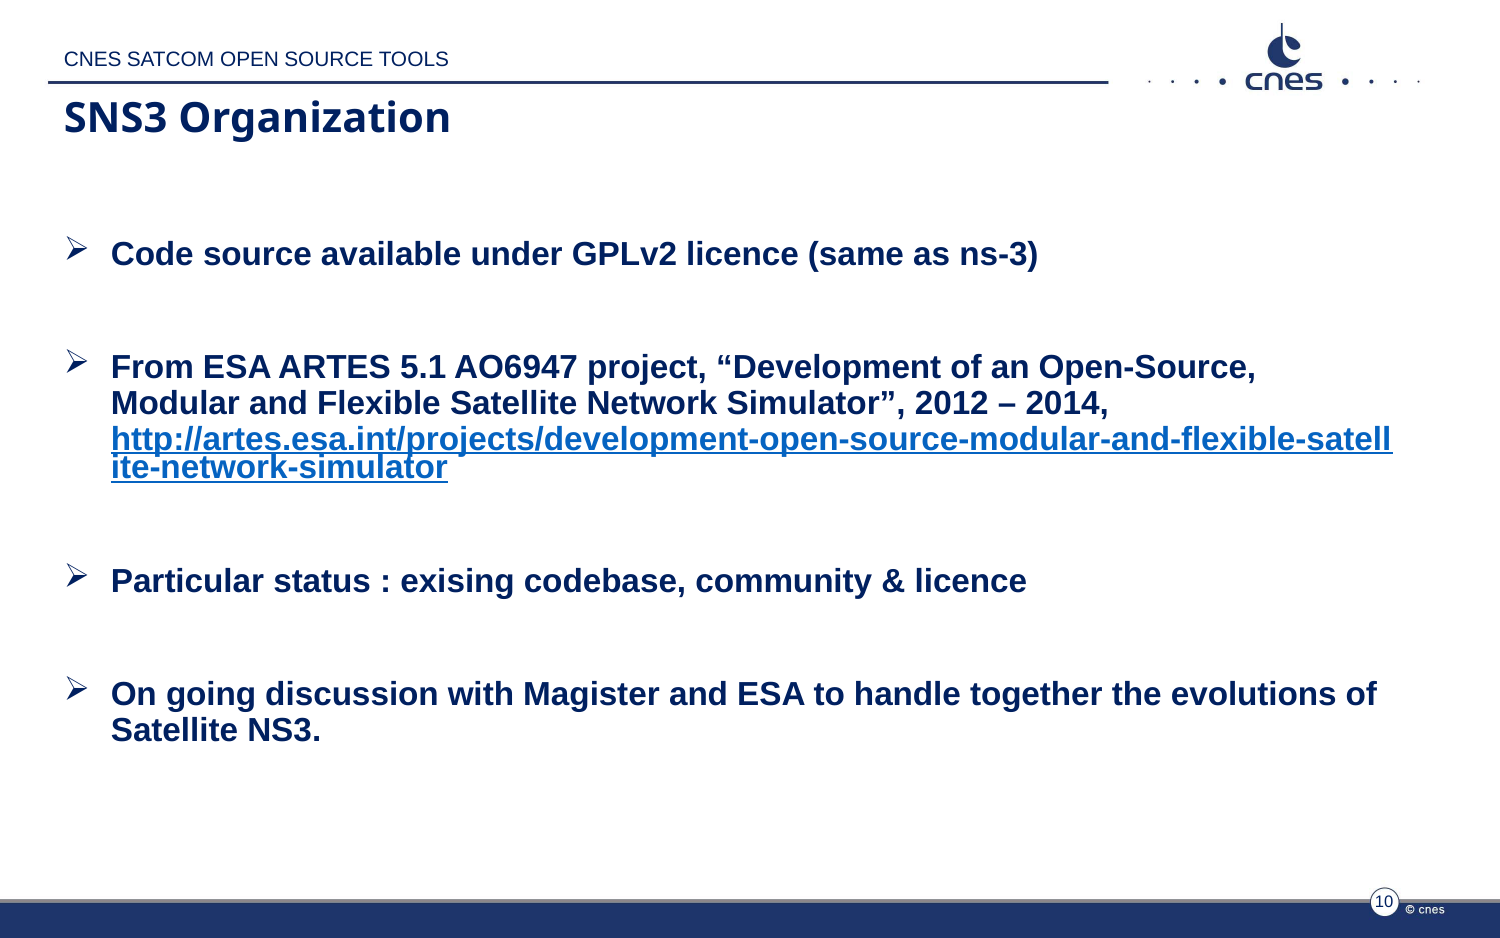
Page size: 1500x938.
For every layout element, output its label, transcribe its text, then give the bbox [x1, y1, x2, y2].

subtitle CNES SATCOM OPEN SOURCE TOOLS [48, 41, 1225, 85]
title SNS3 Organization [48, 89, 1341, 150]
picture [0, 0, 1500, 938]
list Code source available under GPLv2 licence (same as ns-3) From ESA ARTES 5.1 AO6947 project, “Development of an Open-Source, Modular and Flexible Satellite Network Simulator”, 2012 – 2014, http://artes.esa.int/projects/development-open-source-modular-and-flexible-satellite-network-simulator Particular status : exising codebase, community & licence On going discussion with Magister and ESA to handle together the evolutions of Satellite NS3. [48, 158, 1409, 810]
slide_number 10 [1071, 876, 1409, 926]
